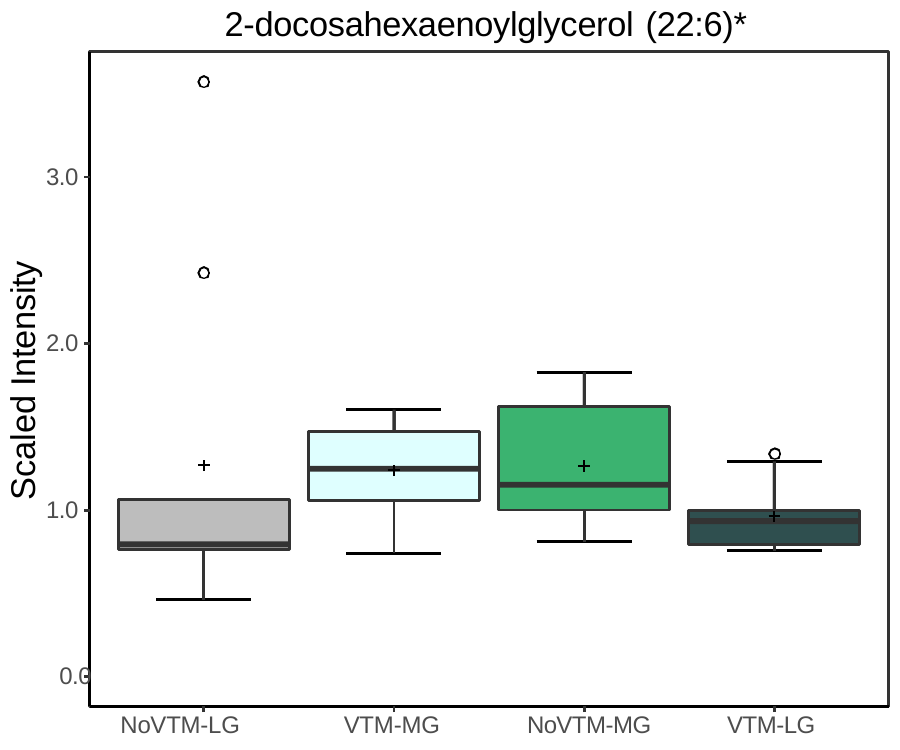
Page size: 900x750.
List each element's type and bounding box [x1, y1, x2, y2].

slide_number [118, 713, 257, 750]
footer [57, 661, 95, 750]
text_box [1, 256, 82, 523]
text_box [222, 0, 756, 44]
text_box [44, 159, 82, 190]
text_box [83, 50, 891, 738]
